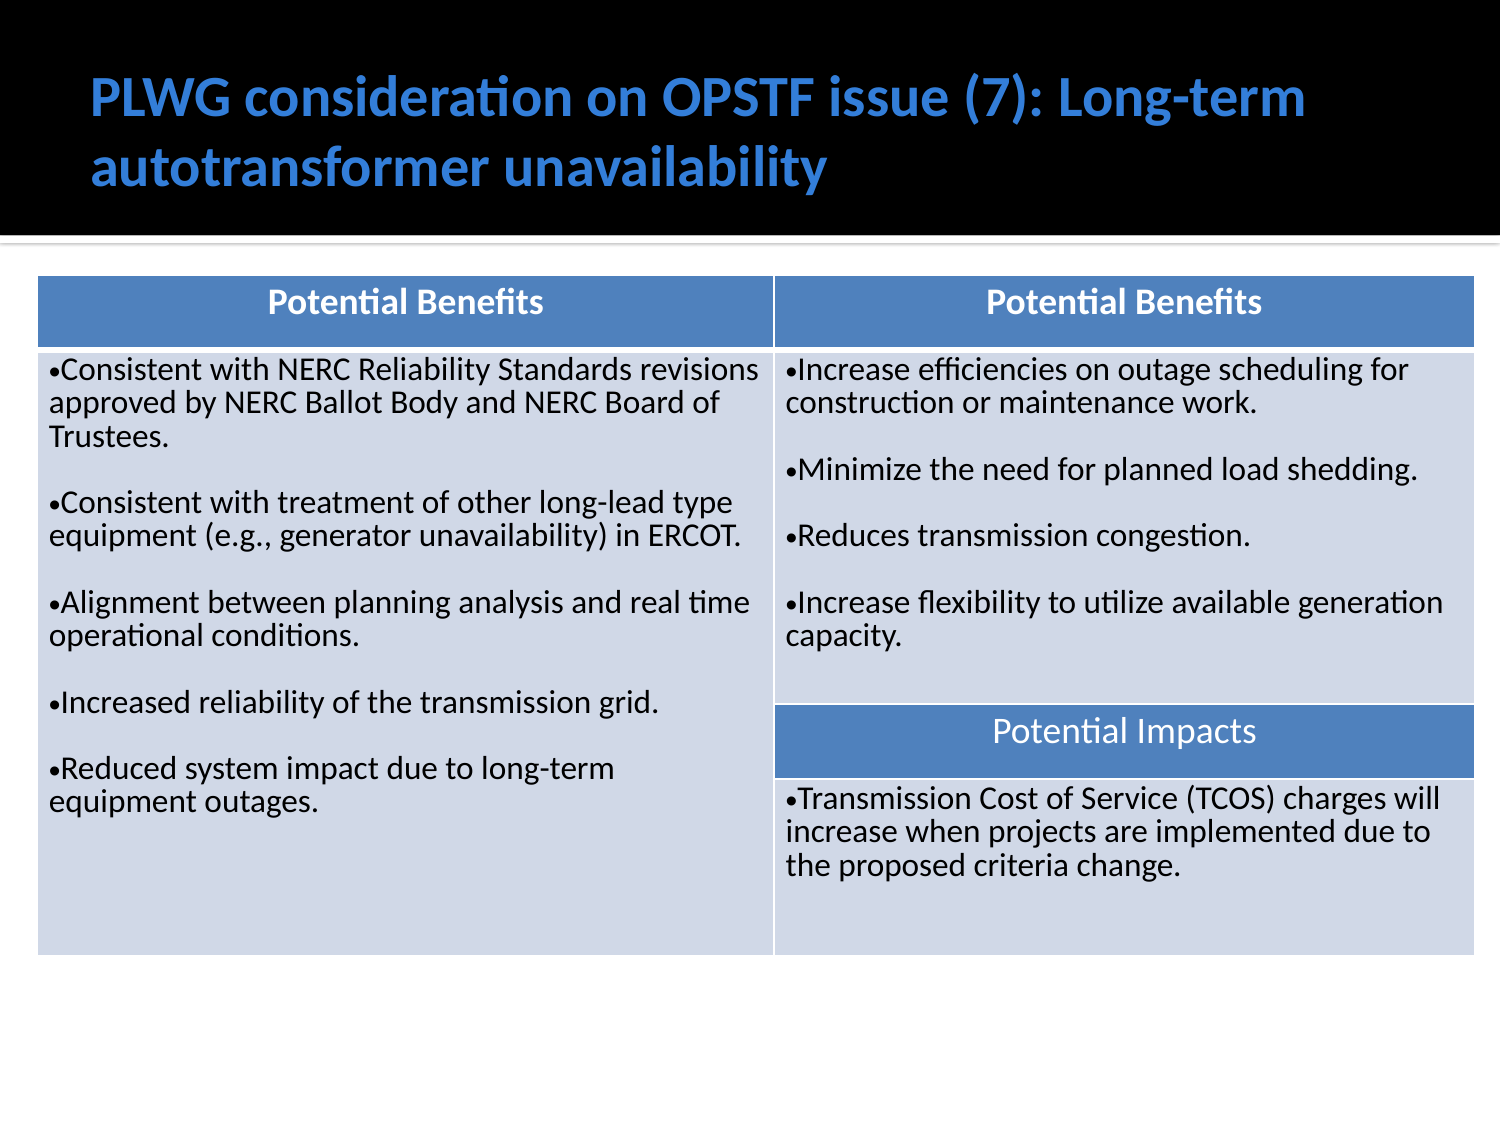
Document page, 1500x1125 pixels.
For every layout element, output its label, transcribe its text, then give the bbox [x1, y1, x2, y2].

table_header Potential Benefits [775, 276, 1474, 347]
table_cell Increase efficiencies on outage scheduling for construction or maintenance work. Minimize the need for planned load shedding. Reduces transmission congestion. Increase flexibility to utilize available generation capacity. [775, 353, 1474, 703]
table_cell Potential Impacts [775, 705, 1474, 778]
table_cell Transmission Cost of Service (TCOS) charges will increase when projects are implemented due to the proposed criteria change. [775, 780, 1474, 955]
title PLWG consideration on OPSTF issue (7): Long-term autotransformer unavailability [75, 25, 1425, 231]
table_cell Consistent with NERC Reliability Standards revisions approved by NERC Ballot Body and NERC Board of Trustees. Consistent with treatment of other long-lead type equipment (e.g., generator unavailability) in ERCOT. Alignment between planning analysis and real time operational conditions. Increased reliability of the transmission grid. Reduced system impact due to long-term equipment outages. [38, 353, 773, 955]
table_header Potential Benefits [38, 276, 773, 347]
